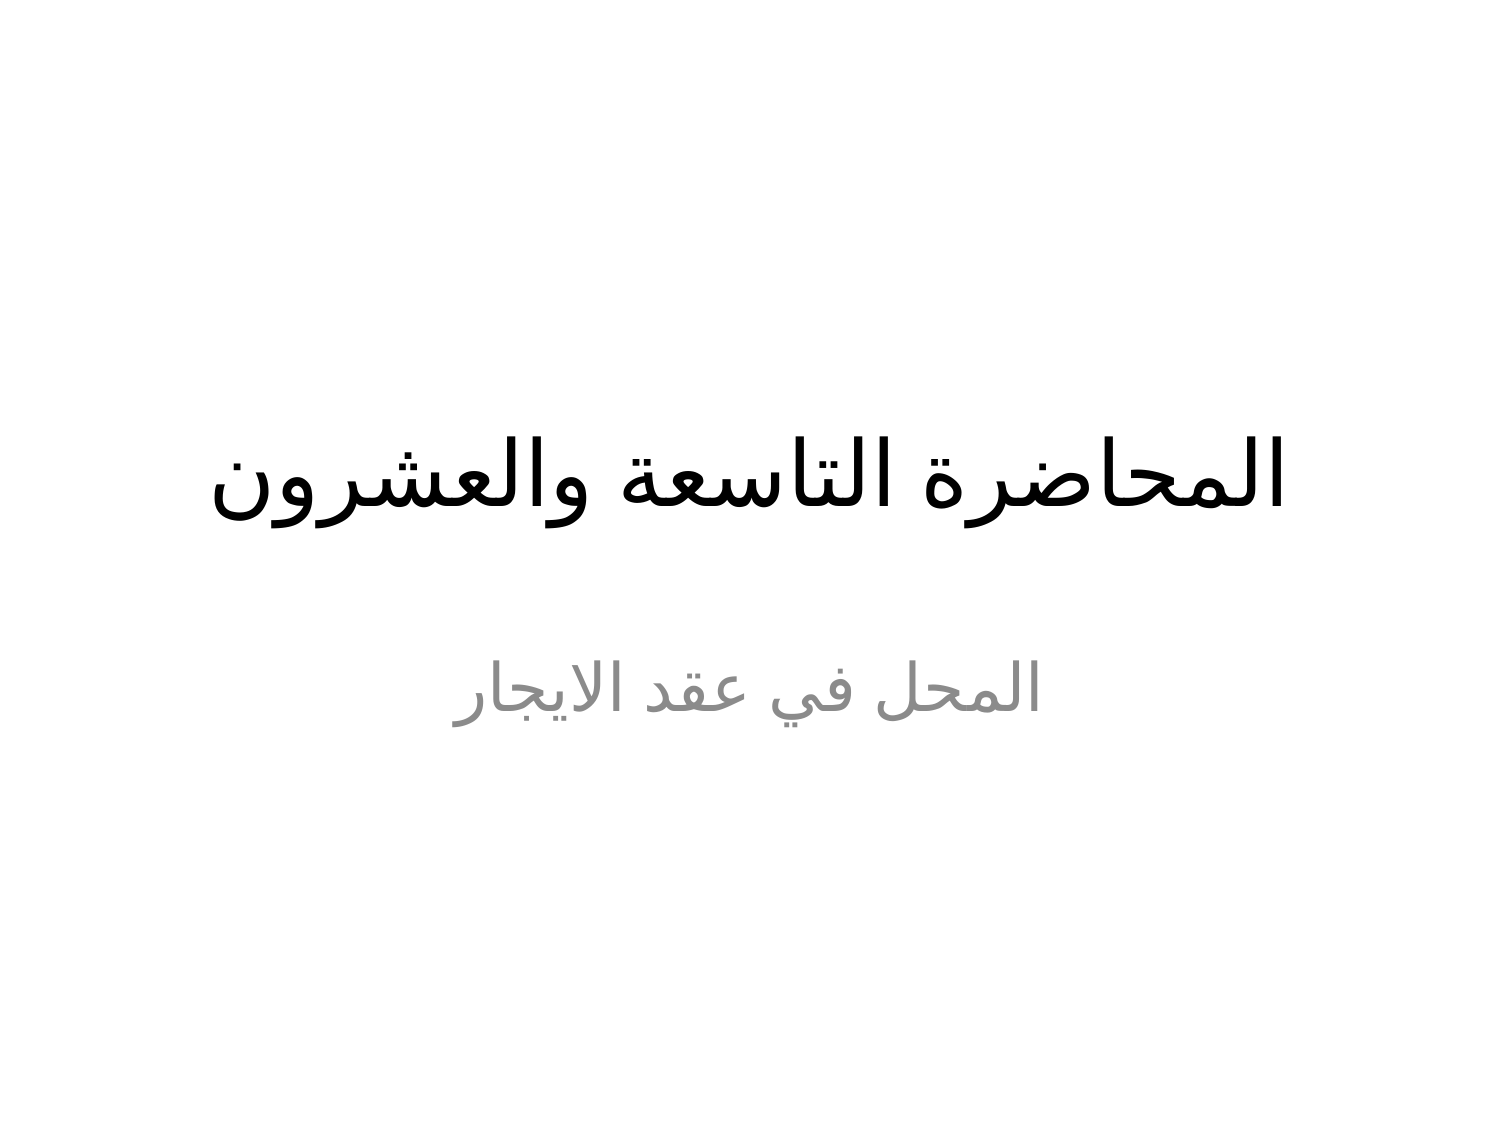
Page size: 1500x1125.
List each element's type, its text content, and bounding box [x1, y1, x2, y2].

subtitle المحل في عقد الايجار [225, 637, 1275, 925]
title المحاضرة التاسعة والعشرون [112, 349, 1388, 591]
